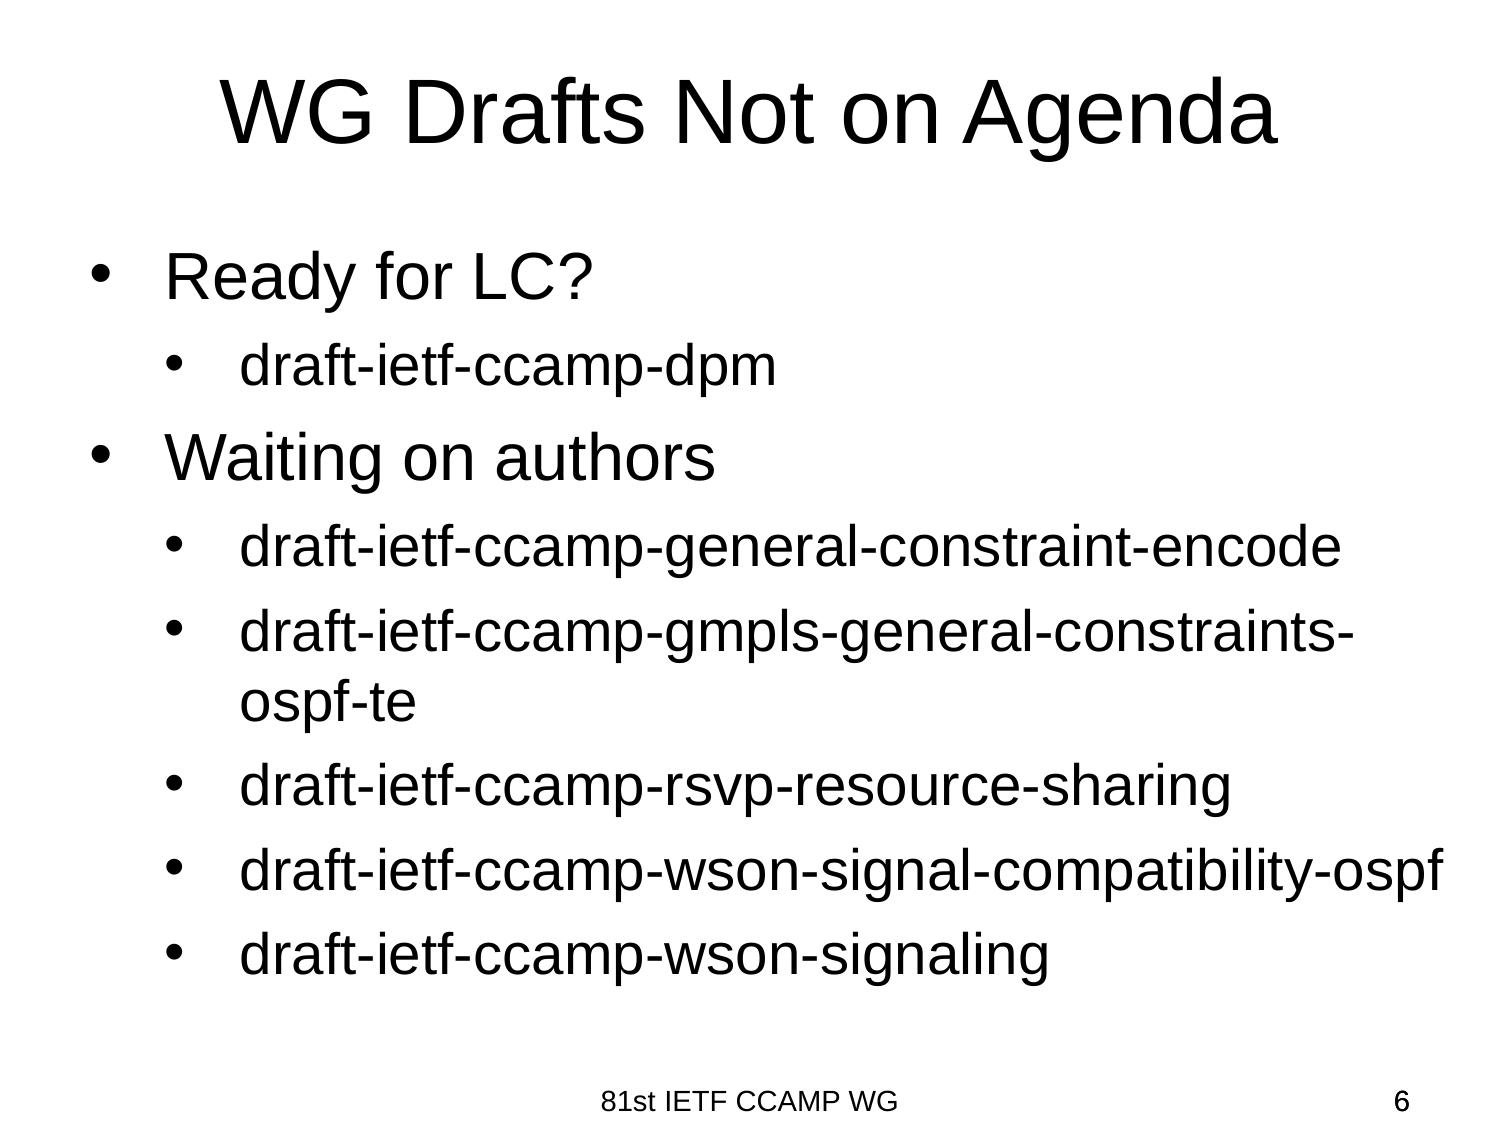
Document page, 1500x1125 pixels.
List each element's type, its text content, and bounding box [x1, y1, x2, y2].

footer 81st IETF CCAMP WG [430, 1074, 1069, 1125]
list Ready for LC? draft-ietf-ccamp-dpm Waiting on authors draft-ietf-ccamp-general-constraint-encode draft-ietf-ccamp-gmpls-general-constraints-ospf-te draft-ietf-ccamp-rsvp-resource-sharing draft-ietf-ccamp-wson-signal-compatibility-ospf draft-ietf-ccamp-wson-signaling [75, 224, 1463, 1071]
slide_number 6 [1074, 1074, 1425, 1125]
title WG Drafts Not on Agenda [75, 7, 1425, 206]
